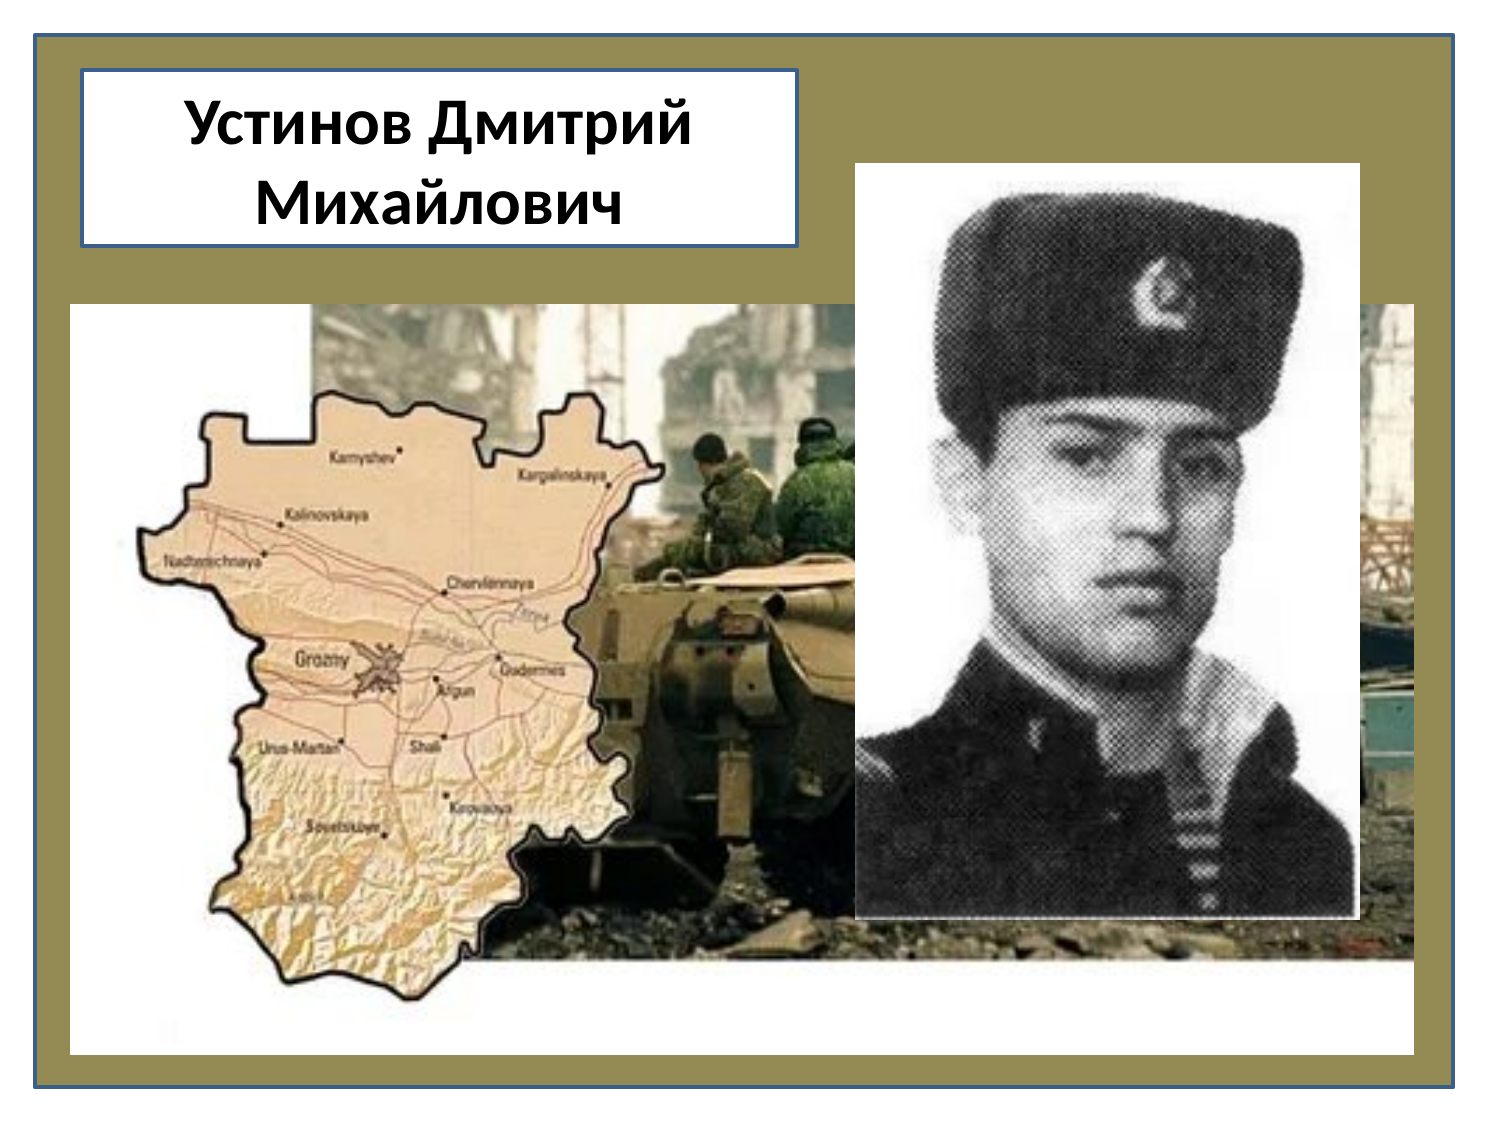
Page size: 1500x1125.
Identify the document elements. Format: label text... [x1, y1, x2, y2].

text_box [33, 33, 1455, 1089]
text_box Устинов Дмитрий Михайлович [80, 68, 799, 248]
picture [70, 163, 1414, 1055]
